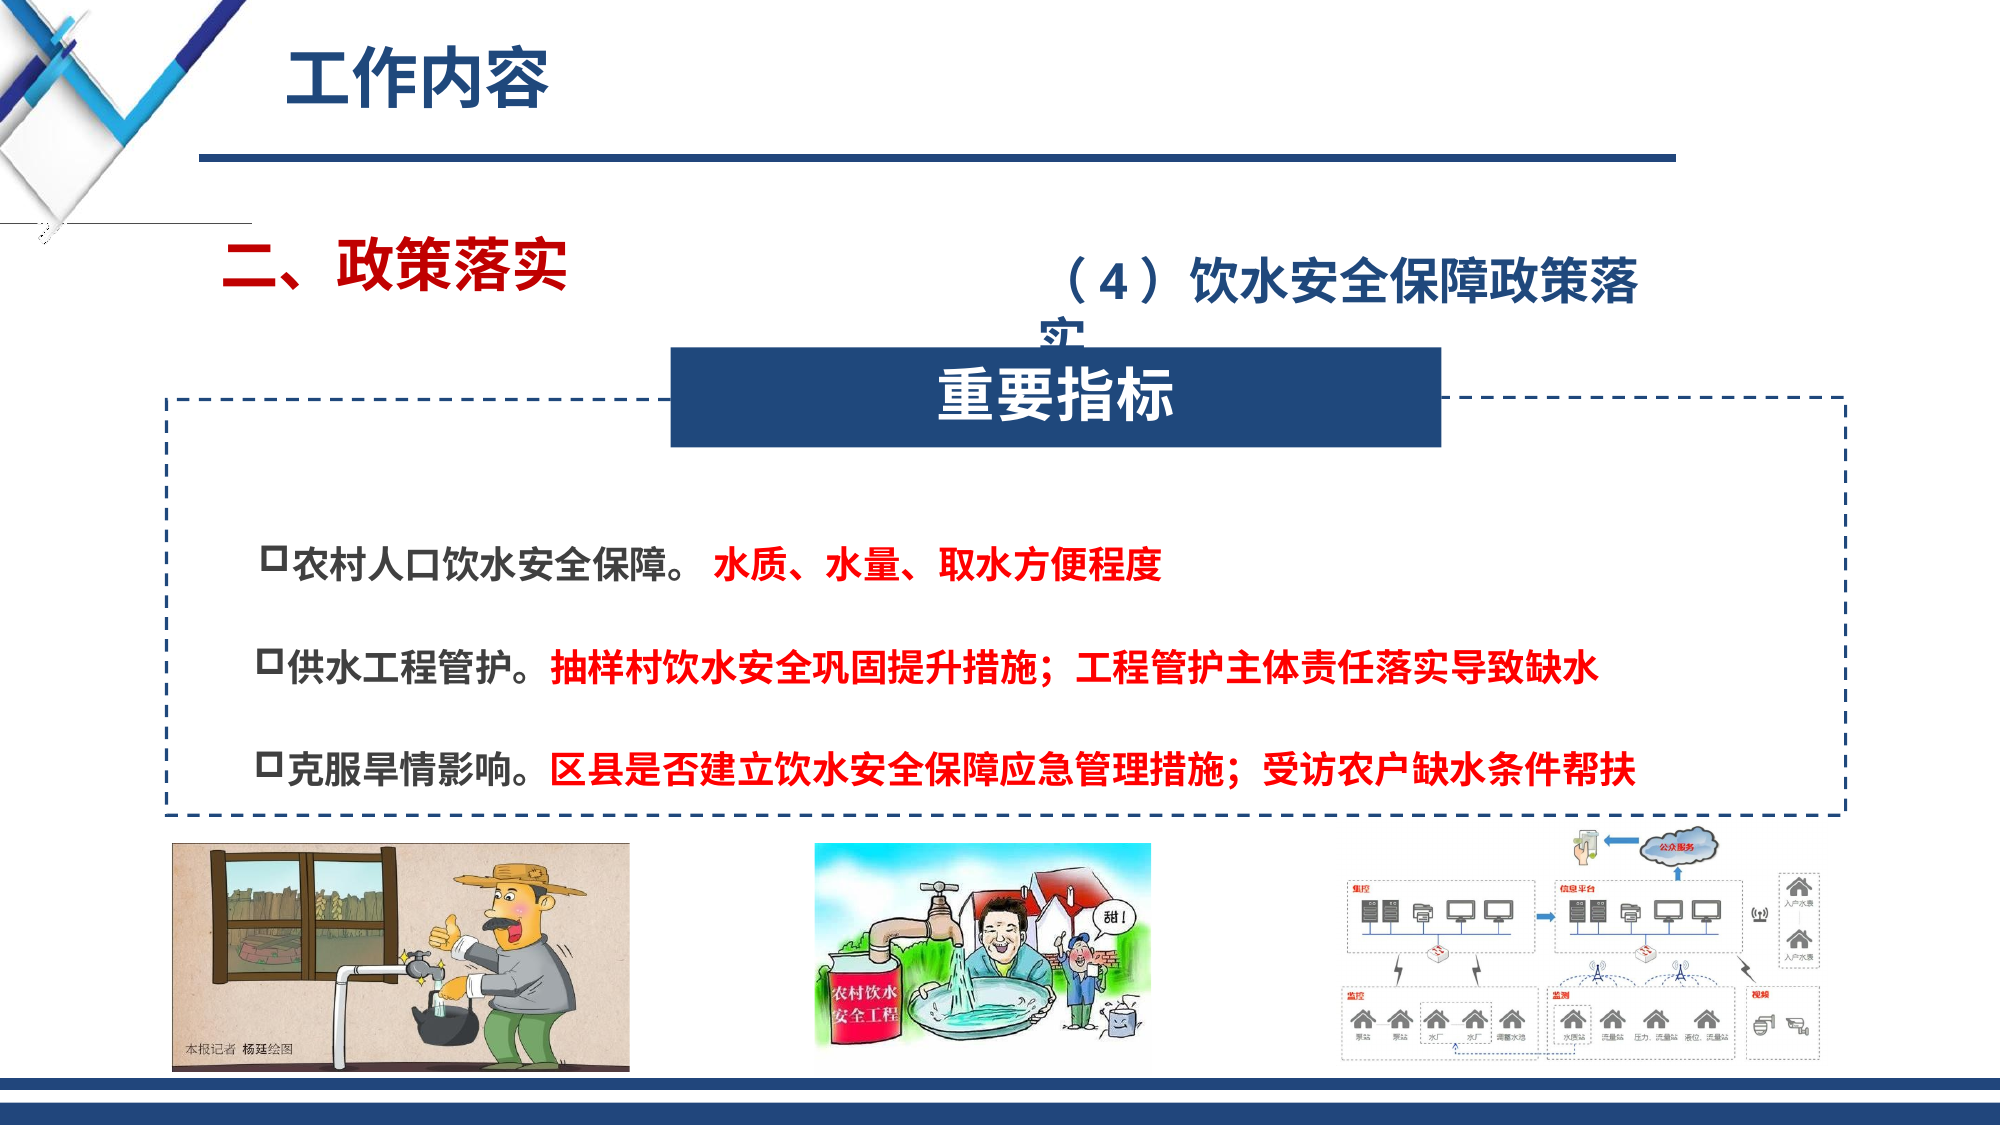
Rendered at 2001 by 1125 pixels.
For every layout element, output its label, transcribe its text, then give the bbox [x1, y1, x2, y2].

text_box [1784, 813, 1797, 817]
text_box [515, 813, 528, 817]
text_box [1844, 754, 1848, 768]
text_box [1546, 395, 1560, 399]
text_box [1699, 395, 1713, 399]
text_box [1259, 813, 1272, 817]
text_box [274, 813, 288, 817]
text_box [1612, 395, 1625, 399]
text_box [1084, 813, 1097, 817]
text_box [1390, 813, 1403, 817]
text_box [164, 442, 169, 455]
text_box [843, 813, 857, 817]
text_box [1844, 776, 1848, 790]
text_box [384, 813, 397, 817]
text_box [187, 813, 200, 817]
text_box [580, 813, 594, 817]
text_box [209, 813, 222, 817]
text_box [449, 813, 463, 817]
text_box [734, 813, 747, 817]
text_box [1346, 813, 1360, 817]
text_box [1831, 395, 1844, 399]
text_box [1806, 813, 1819, 817]
text_box [1477, 813, 1491, 817]
text_box [164, 661, 169, 674]
text_box [1630, 813, 1644, 817]
text_box [1844, 557, 1848, 571]
picture [0, 0, 252, 245]
text_box [1765, 395, 1779, 399]
text_box [1844, 492, 1848, 505]
text_box [1696, 813, 1710, 817]
text_box [1656, 395, 1669, 399]
text_box [330, 397, 343, 402]
text_box [1721, 395, 1735, 399]
text_box [602, 813, 616, 817]
text_box [1844, 470, 1848, 483]
text_box [952, 813, 966, 817]
text_box [351, 397, 365, 402]
text_box [164, 726, 169, 740]
text_box [164, 507, 169, 521]
text_box [1740, 813, 1753, 817]
text_box [777, 813, 791, 817]
text_box [1193, 813, 1207, 817]
text_box [164, 682, 169, 696]
text_box [439, 397, 452, 402]
text_box [1499, 813, 1513, 817]
text_box [1565, 813, 1578, 817]
text_box [493, 813, 506, 817]
text_box [526, 397, 540, 402]
text_box [164, 617, 169, 630]
text_box [1324, 813, 1338, 817]
text_box [164, 748, 169, 761]
text_box [164, 792, 169, 805]
text_box [164, 639, 169, 652]
text_box [427, 813, 441, 817]
text_box [1040, 813, 1053, 817]
text_box [505, 397, 518, 402]
text_box [164, 397, 169, 411]
text_box [1105, 813, 1119, 817]
text_box [471, 813, 485, 817]
text_box [362, 813, 375, 817]
text_box [164, 595, 169, 608]
text_box [1543, 813, 1556, 817]
text_box [1237, 813, 1250, 817]
text_box [624, 813, 638, 817]
text_box 重要指标 [670, 356, 1442, 429]
text_box [1521, 813, 1535, 817]
text_box [164, 485, 169, 499]
text_box [865, 813, 878, 817]
text_box [1412, 813, 1425, 817]
text_box [406, 813, 419, 817]
text_box [1652, 813, 1666, 817]
text_box [1762, 813, 1775, 817]
text_box [1678, 395, 1691, 399]
text_box [1844, 601, 1848, 615]
text_box [690, 813, 703, 817]
text_box [614, 397, 627, 402]
text_box [1743, 395, 1757, 399]
text_box [461, 397, 474, 402]
text_box [242, 397, 256, 402]
text_box [164, 573, 169, 587]
text_box （4）饮水安全保障政策落实 [1035, 247, 1671, 370]
text_box [887, 813, 900, 817]
text_box [799, 813, 813, 817]
text_box [1149, 813, 1163, 817]
text_box [559, 813, 572, 817]
text_box [164, 551, 169, 565]
text_box [1368, 813, 1382, 817]
text_box [646, 813, 660, 817]
text_box [1336, 817, 1828, 1066]
text_box [395, 397, 409, 402]
text_box [417, 397, 431, 402]
text_box [0, 1102, 2000, 1125]
text_box [286, 397, 299, 402]
text_box [1062, 813, 1075, 817]
text_box [483, 397, 496, 402]
text_box [1609, 813, 1622, 817]
text_box 农村人口饮水安全保障。 水质、水量、取水方便程度 供水工程管护。抽样村饮水安全巩固提升措施；工程管护主体责任落实导致缺水 克服旱情影响。区县是否建立饮水安全保障应急管理措施；受访农户缺水条件帮扶 [251, 538, 1640, 792]
text_box [1844, 711, 1848, 724]
text_box [1171, 813, 1185, 817]
text_box [996, 813, 1010, 817]
text_box [1524, 395, 1538, 399]
text_box [198, 397, 212, 402]
text_box [340, 813, 353, 817]
text_box [821, 813, 835, 817]
text_box [670, 429, 1442, 448]
text_box [974, 813, 988, 817]
text_box [1844, 404, 1848, 418]
text_box [1844, 623, 1848, 637]
text_box [1459, 395, 1472, 399]
text_box [570, 397, 584, 402]
text_box [1844, 448, 1848, 462]
text_box 二、政策落实 [218, 226, 573, 299]
text_box [1568, 395, 1582, 399]
text_box [537, 813, 550, 817]
title 工作内容 [282, 33, 554, 224]
text_box [318, 813, 332, 817]
text_box [164, 464, 169, 477]
text_box [592, 397, 606, 402]
text_box [164, 420, 169, 433]
text_box [373, 397, 387, 402]
text_box [670, 347, 1035, 356]
text_box [1844, 645, 1848, 658]
text_box [636, 397, 649, 402]
text_box [1018, 813, 1031, 817]
text_box [1634, 395, 1647, 399]
text_box [756, 813, 769, 817]
text_box [1587, 813, 1600, 817]
text_box [164, 704, 169, 718]
text_box [1844, 579, 1848, 593]
text_box [296, 813, 310, 817]
text_box [1281, 813, 1294, 817]
text_box [1844, 514, 1848, 527]
text_box [164, 813, 178, 817]
text_box [1481, 395, 1494, 399]
text_box [264, 397, 277, 402]
text_box [1215, 813, 1228, 817]
text_box [176, 397, 190, 402]
text_box [814, 843, 1152, 1077]
text_box [308, 397, 321, 402]
text_box [658, 397, 671, 402]
text_box [1434, 813, 1447, 817]
text_box [1844, 536, 1848, 549]
text_box [1456, 813, 1469, 817]
text_box [164, 770, 169, 783]
text_box [909, 813, 922, 817]
text_box [1844, 667, 1848, 680]
text_box [1718, 813, 1732, 817]
text_box [931, 813, 944, 817]
text_box [171, 843, 630, 1072]
text_box [1302, 813, 1316, 817]
text_box [1809, 395, 1822, 399]
text_box [1827, 813, 1841, 817]
text_box [668, 813, 682, 817]
text_box [548, 397, 562, 402]
text_box [1127, 813, 1141, 817]
text_box [1844, 732, 1848, 746]
text_box [1674, 813, 1688, 817]
text_box [1844, 426, 1848, 440]
text_box [252, 813, 266, 817]
text_box [1503, 395, 1516, 399]
text_box [1787, 395, 1800, 399]
text_box [1844, 798, 1848, 812]
text_box [1590, 395, 1604, 399]
text_box [712, 813, 725, 817]
text_box [231, 813, 244, 817]
text_box [220, 397, 234, 402]
text_box [1844, 689, 1848, 702]
text_box [164, 529, 169, 543]
